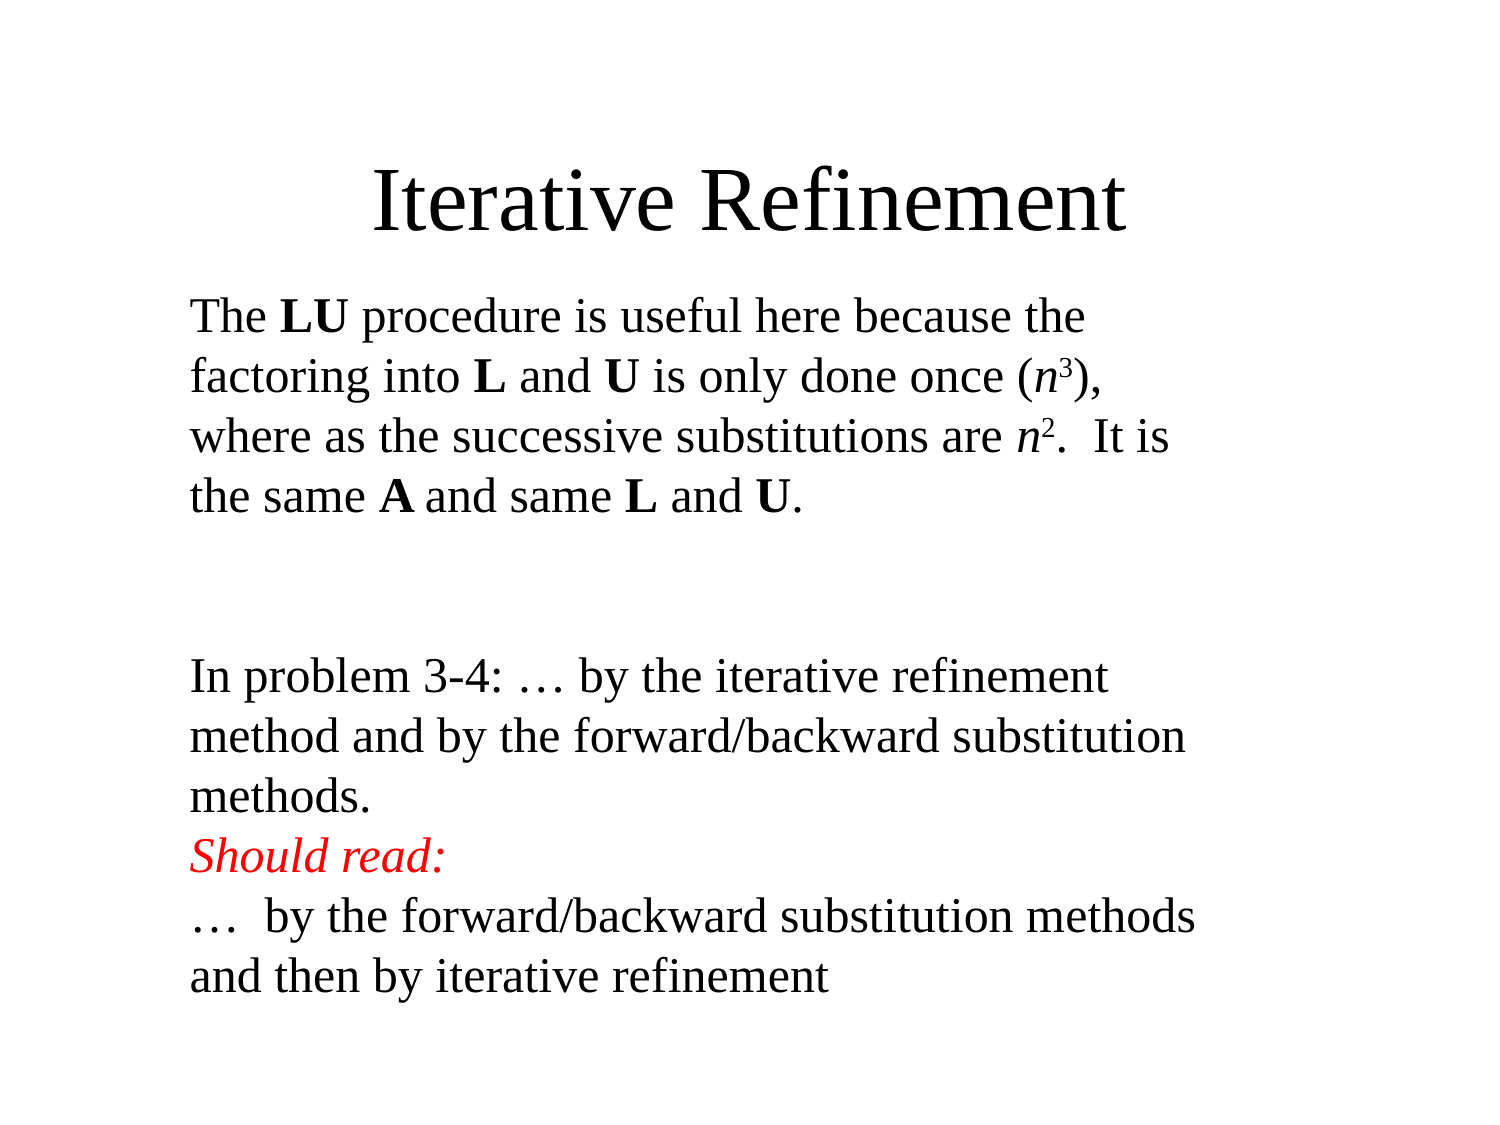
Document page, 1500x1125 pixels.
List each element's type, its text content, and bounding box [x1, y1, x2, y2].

text_box The LU procedure is useful here because the factoring into L and U is only done once (n3), where as the successive substitutions are n2. It is the same A and same L and U. In problem 3-4: … by the iterative refinement method and by the forward/backward substitution methods. Should read: … by the forward/backward substitution methods and then by iterative refinement [174, 274, 1238, 1010]
title Iterative Refinement [112, 99, 1388, 288]
